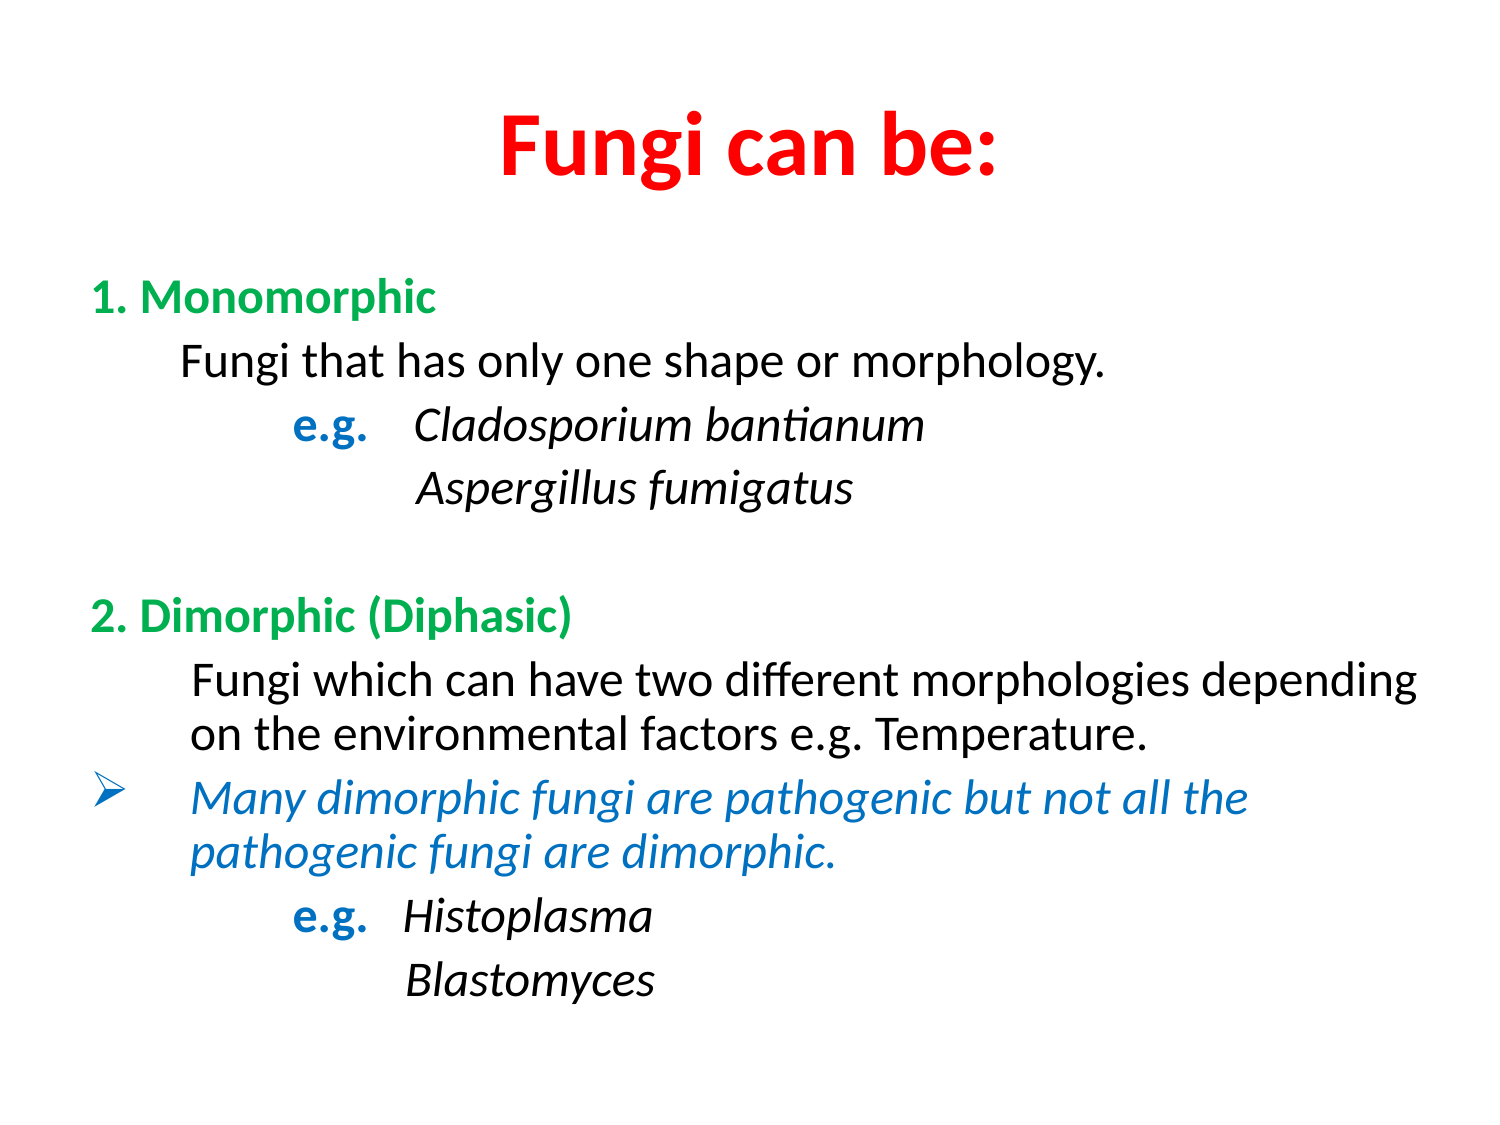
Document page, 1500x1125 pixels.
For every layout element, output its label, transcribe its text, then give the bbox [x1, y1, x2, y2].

title Fungi can be: [75, 45, 1425, 233]
list 1. Monomorphic Fungi that has only one shape or morphology. e.g. Cladosporium bantianum Aspergillus fumigatus 2. Dimorphic (Diphasic) Fungi which can have two different morphologies depending on the environmental factors e.g. Temperature. Many dimorphic fungi are pathogenic but not all the pathogenic fungi are dimorphic. e.g. Histoplasma Blastomyces [75, 262, 1436, 1092]
